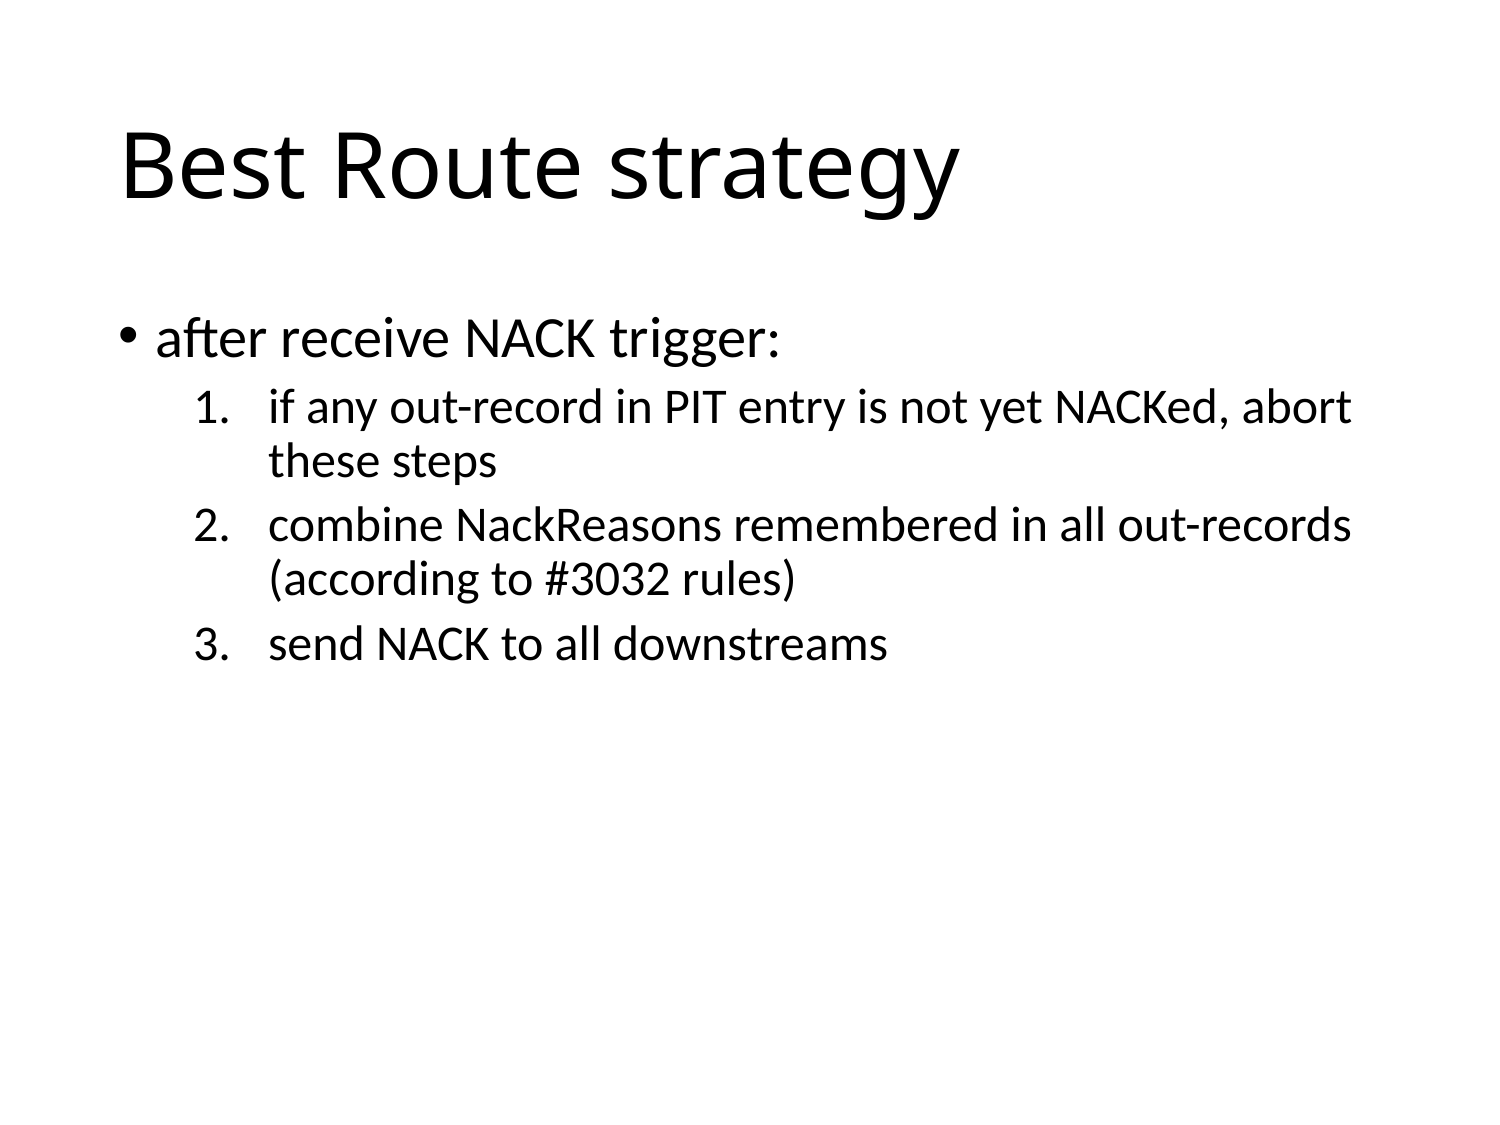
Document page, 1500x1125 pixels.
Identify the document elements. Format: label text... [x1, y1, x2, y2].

list after receive NACK trigger: if any out-record in PIT entry is not yet NACKed, abort these steps combine NackReasons remembered in all out-records (according to #3032 rules) send NACK to all downstreams [103, 299, 1397, 1014]
title Best Route strategy [103, 59, 1397, 278]
